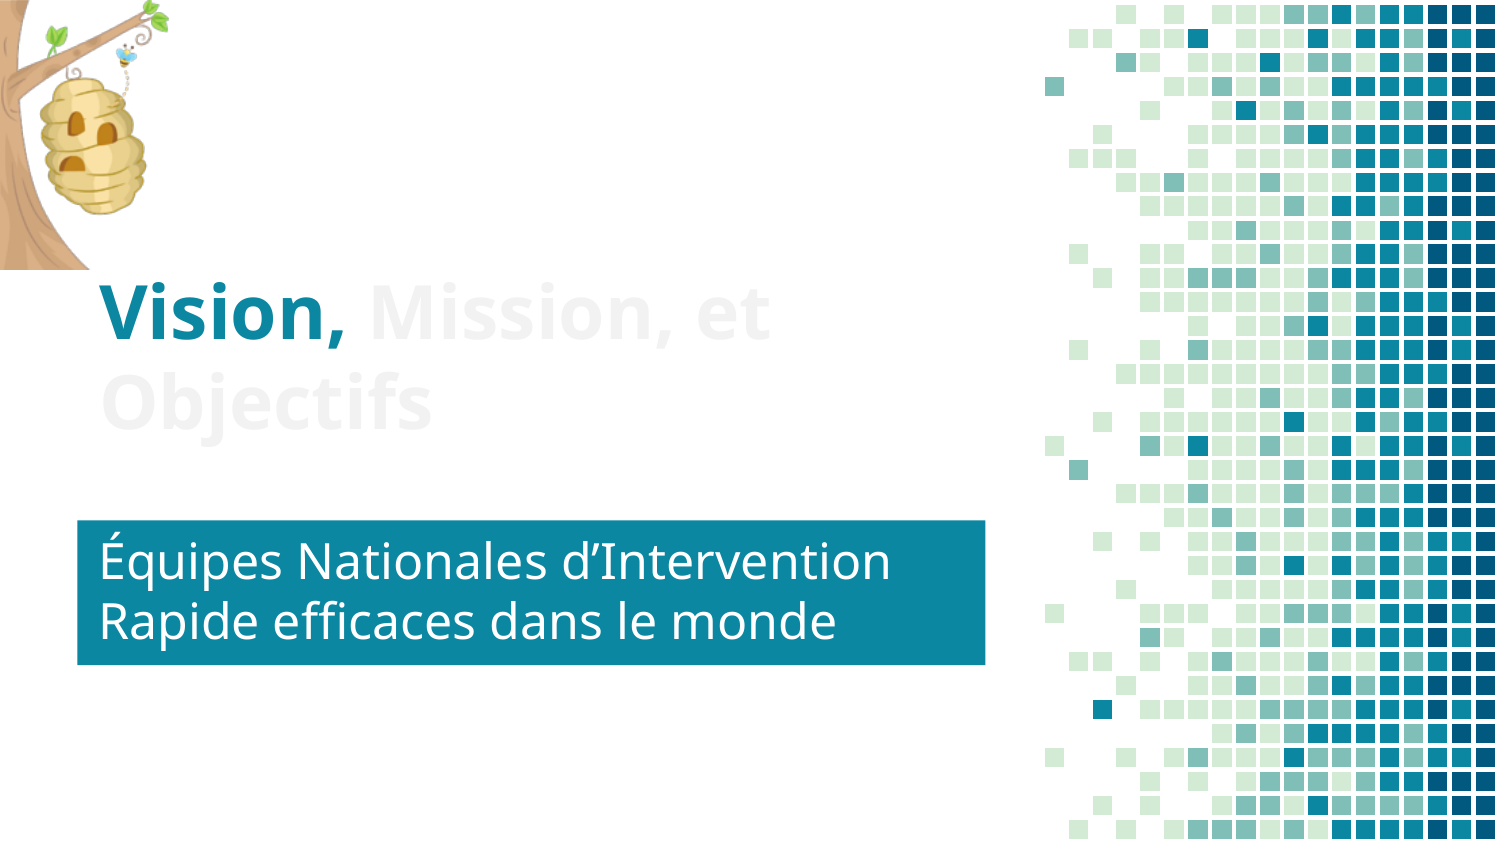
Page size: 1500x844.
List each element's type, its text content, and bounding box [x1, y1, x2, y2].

text_box [77, 520, 986, 666]
text_box Équipes Nationales d’Intervention Rapide efficaces dans le monde [83, 514, 986, 637]
text_box Vision, Mission, et Objectifs [84, 269, 1129, 460]
picture [0, 0, 169, 270]
